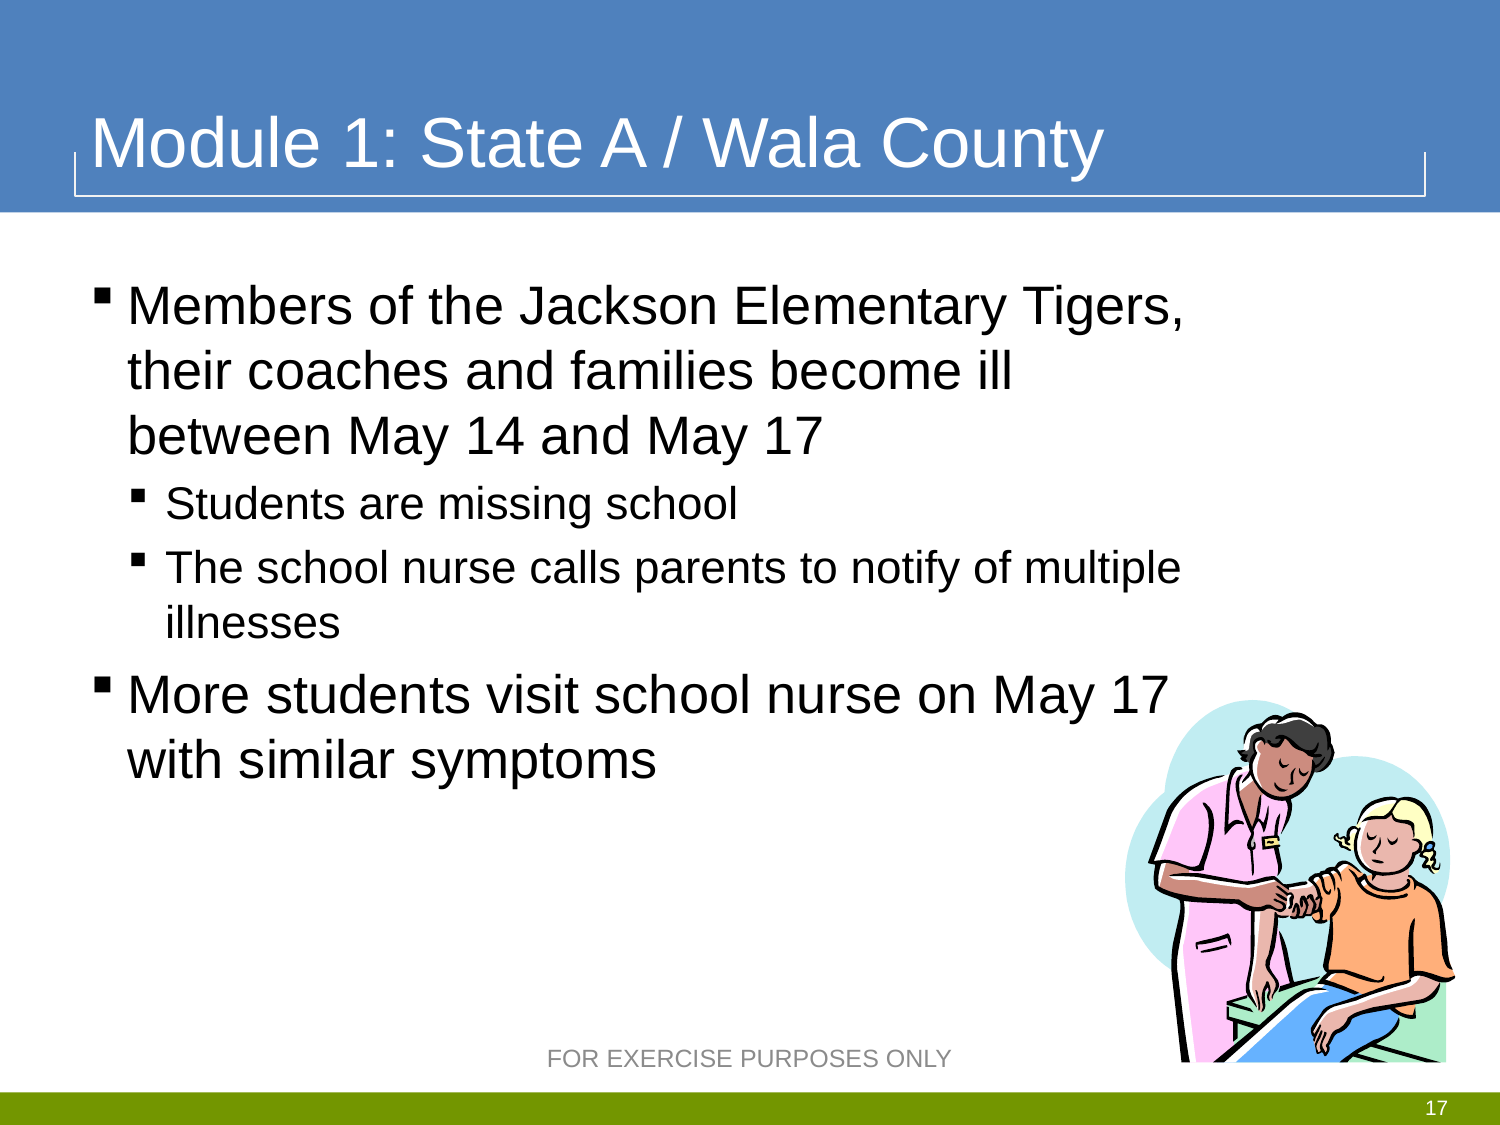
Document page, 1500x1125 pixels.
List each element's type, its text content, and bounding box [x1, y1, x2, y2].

list Members of the Jackson Elementary Tigers, their coaches and families become ill between May 14 and May 17 Students are missing school The school nurse calls parents to notify of multiple illnesses More students visit school nurse on May 17 with similar symptoms [74, 262, 1213, 1006]
picture [1124, 699, 1457, 1063]
title Module 1: State A / Wala County [74, 44, 1426, 233]
footer FOR EXERCISE PURPOSES ONLY [512, 1042, 988, 1103]
